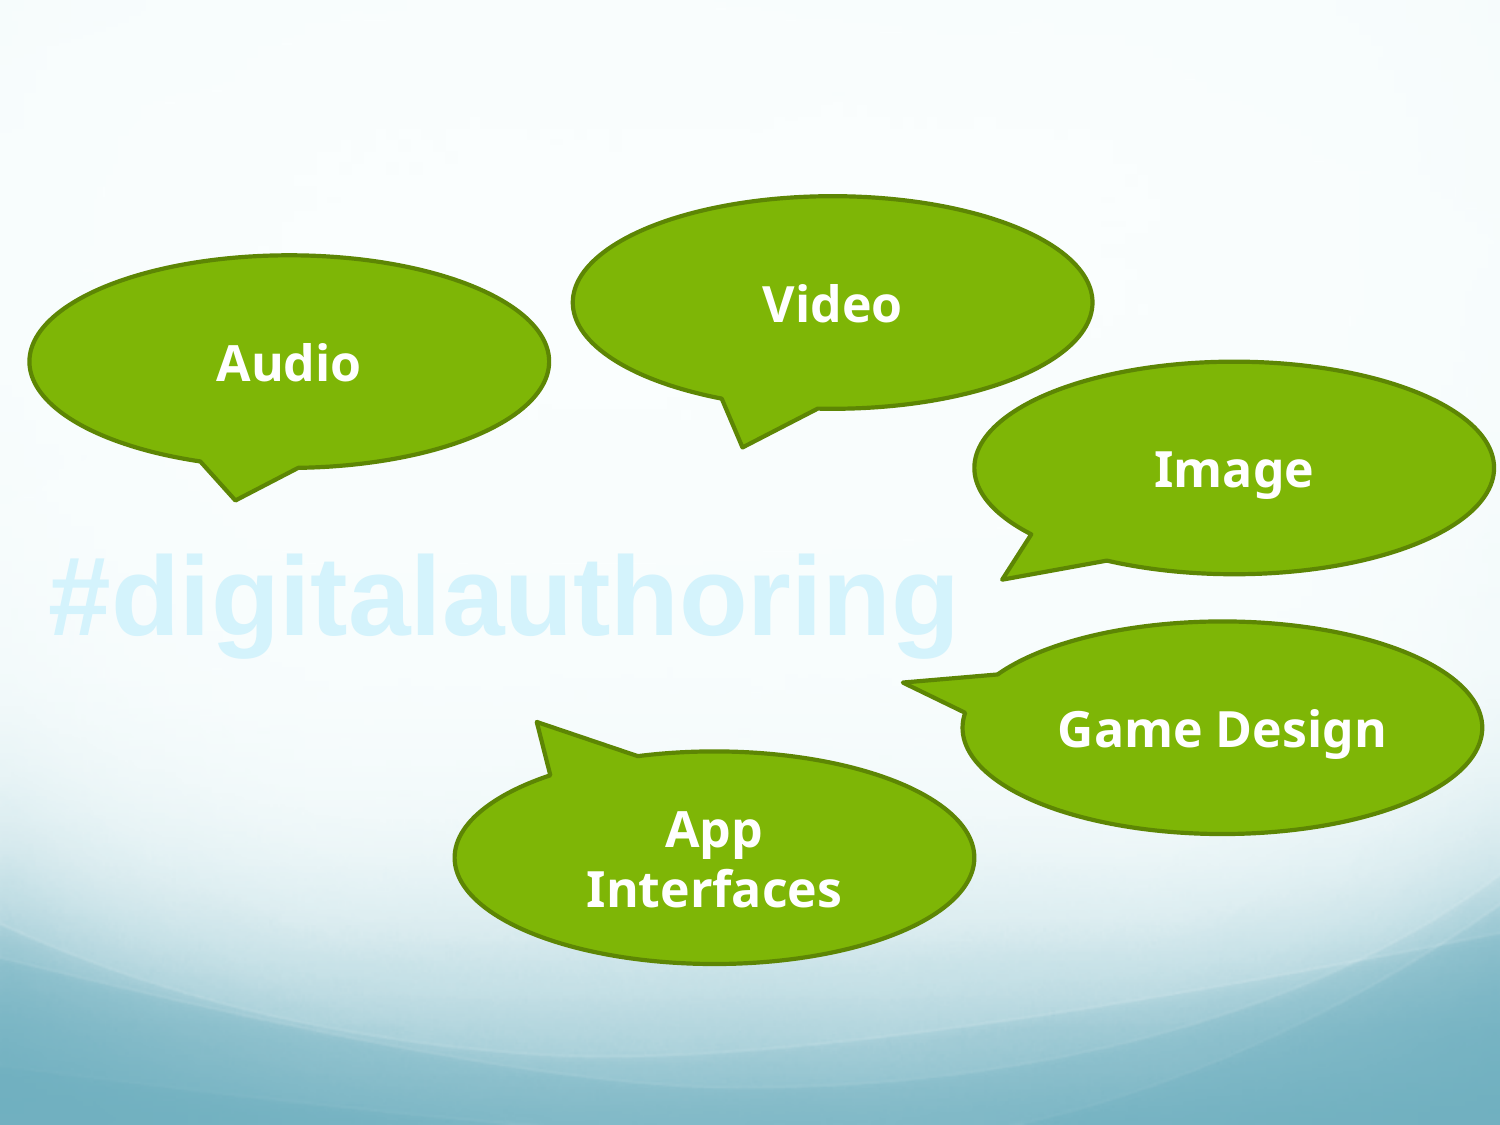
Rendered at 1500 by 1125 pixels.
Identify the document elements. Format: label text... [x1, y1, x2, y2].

text_box Game Design [900, 619, 1485, 837]
text_box #digitalauthoring [33, 515, 977, 666]
text_box Image [972, 359, 1497, 582]
text_box App Interfaces [452, 719, 977, 967]
text_box Video [570, 194, 1095, 450]
text_box Audio [27, 253, 552, 503]
